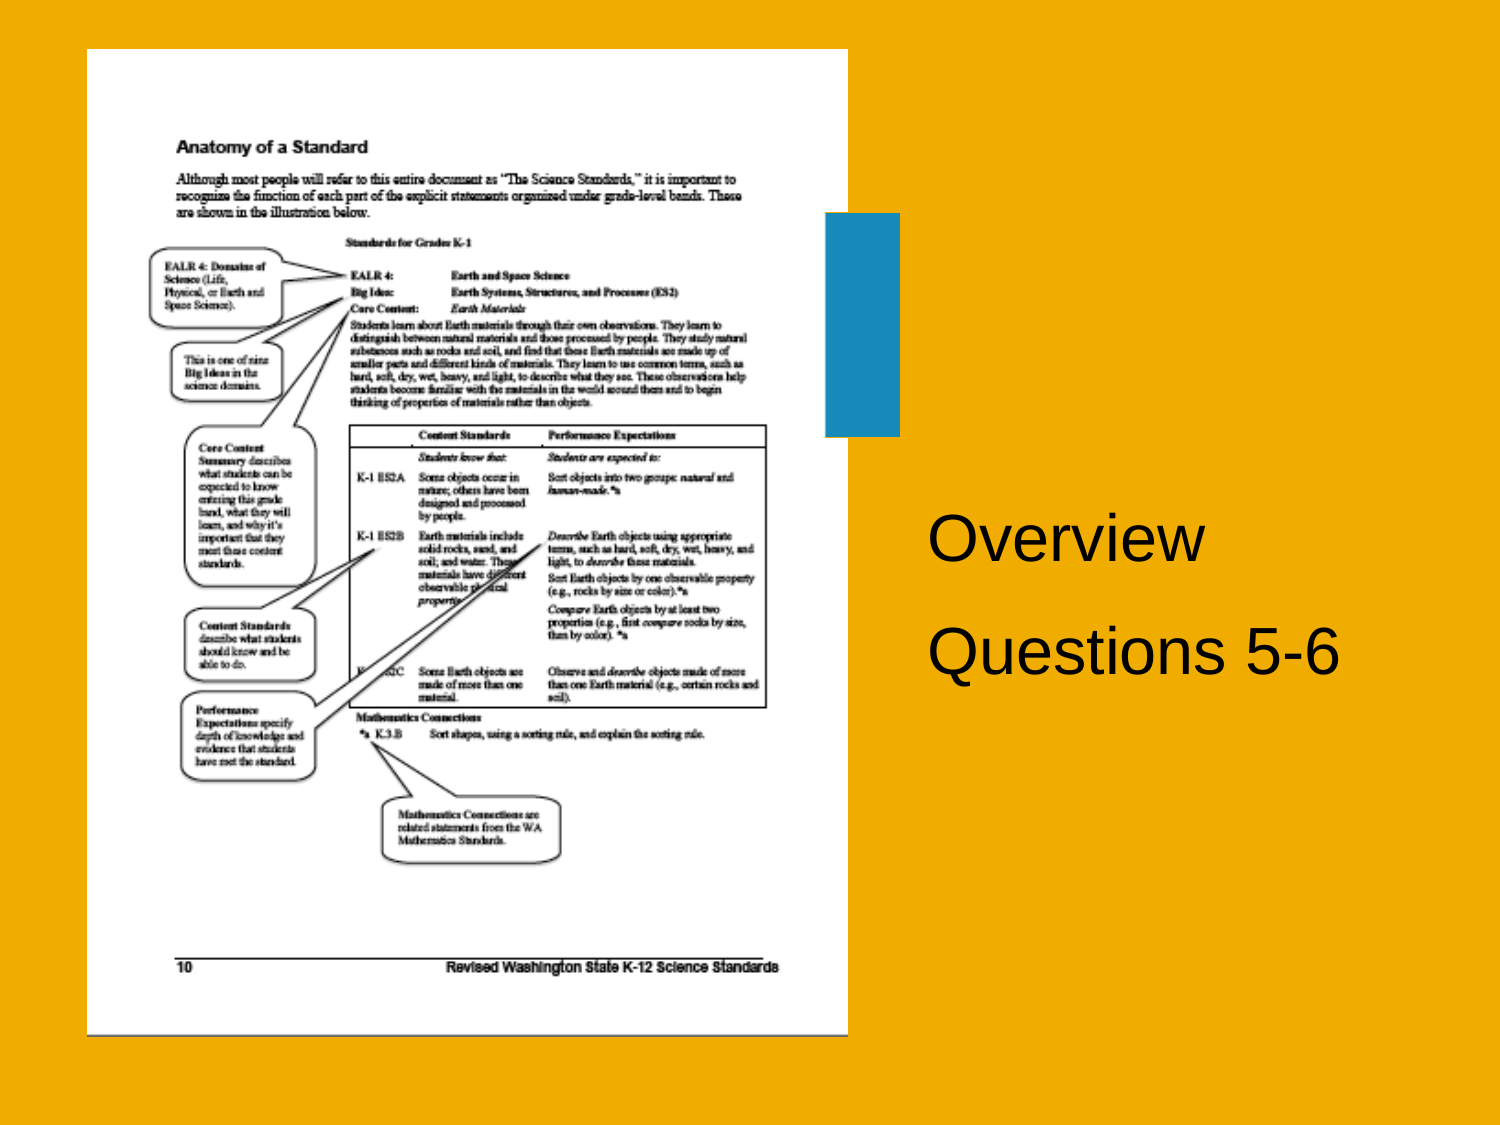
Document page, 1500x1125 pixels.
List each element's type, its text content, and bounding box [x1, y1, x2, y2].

picture [87, 49, 848, 1037]
text_box Overview Questions 5-6 [912, 487, 1375, 696]
text_box [852, 212, 900, 438]
